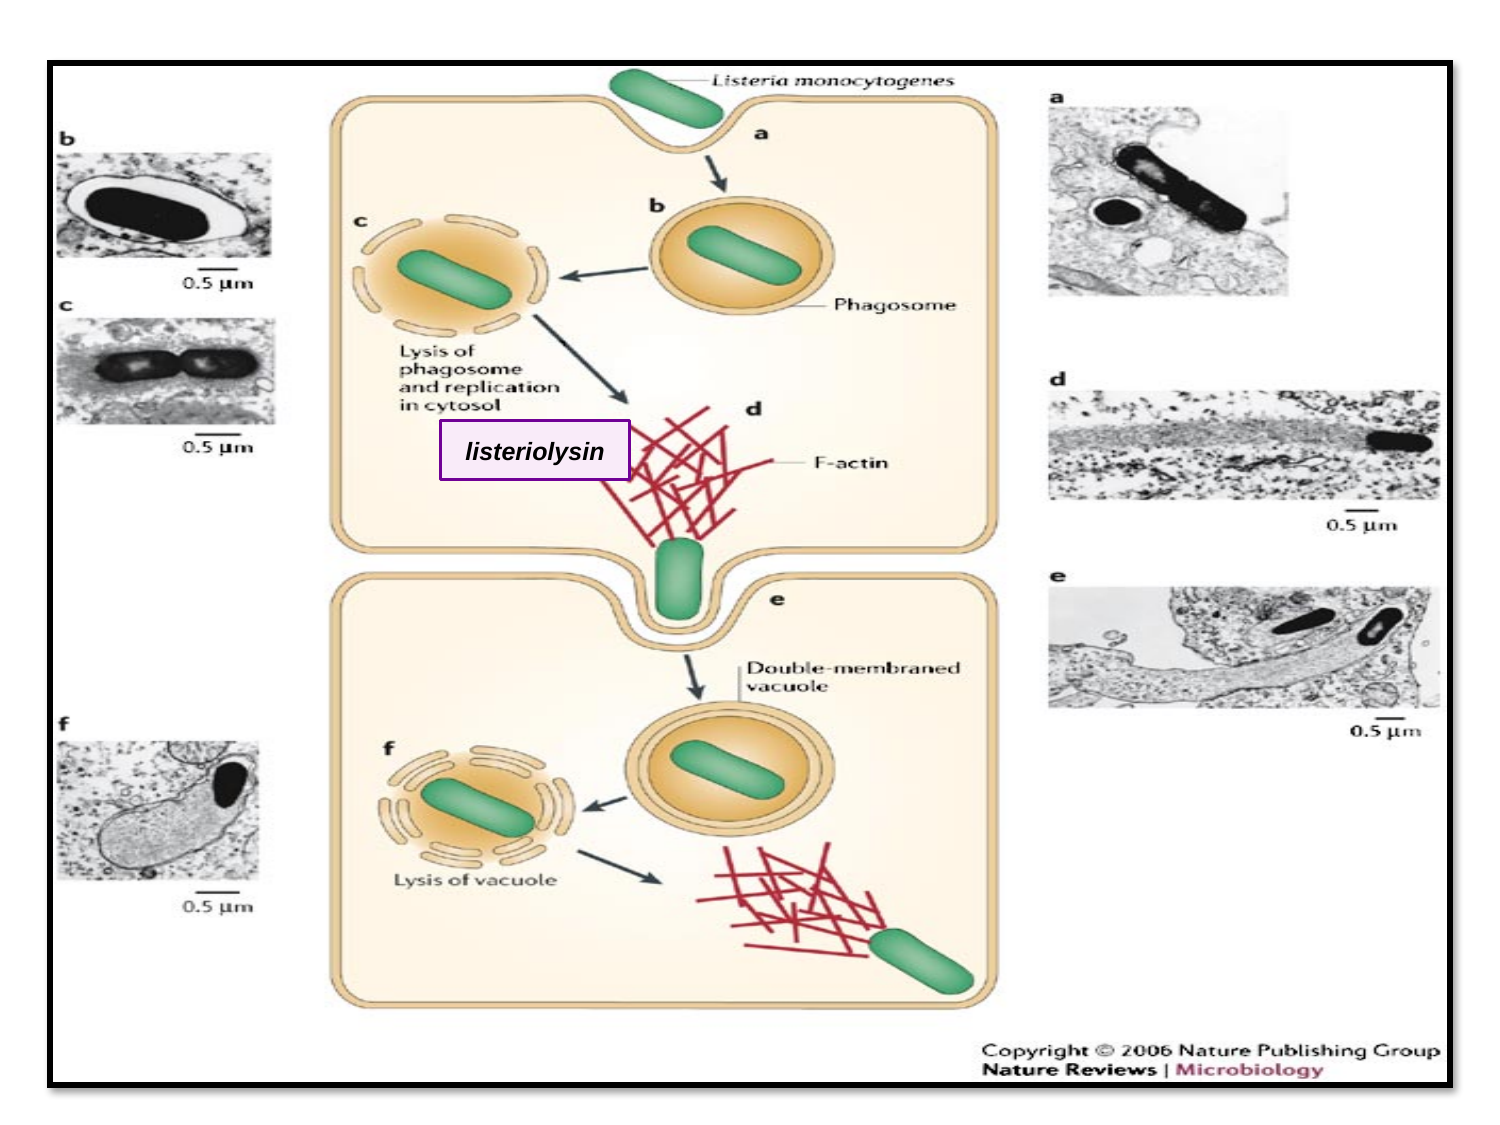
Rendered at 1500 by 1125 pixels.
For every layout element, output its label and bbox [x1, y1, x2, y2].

list [52, 65, 1448, 1083]
